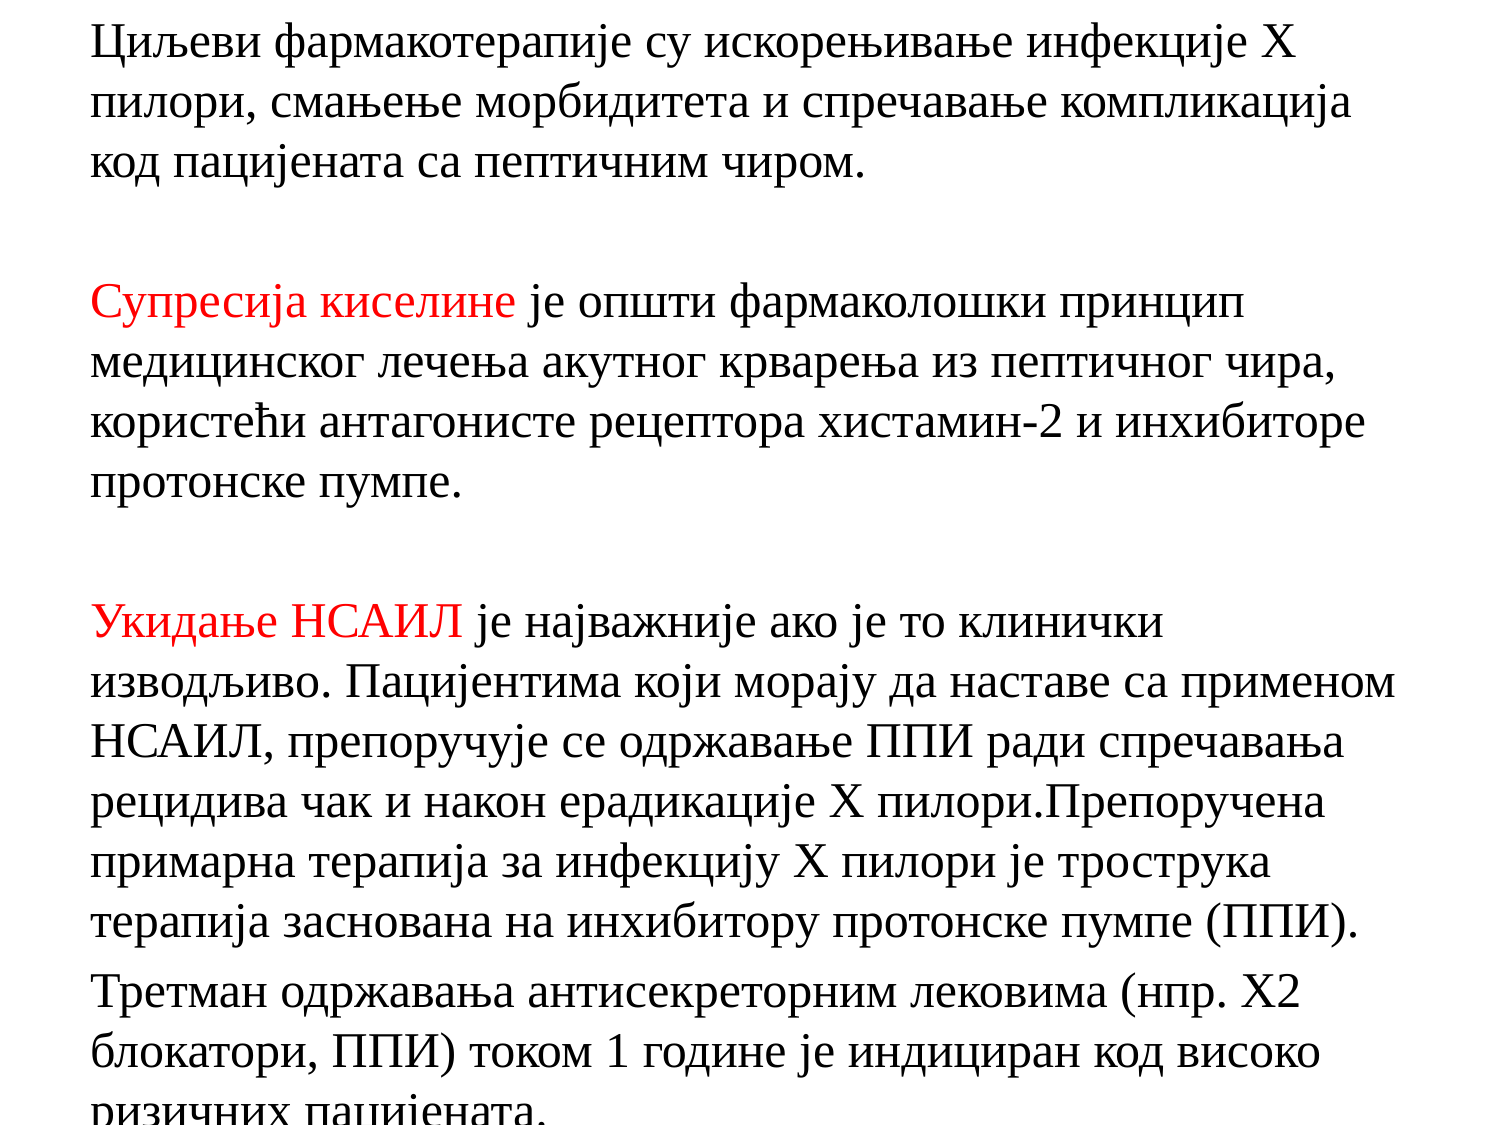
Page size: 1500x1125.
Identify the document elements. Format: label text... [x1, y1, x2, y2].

list Циљеви фармакотерапије су искорењивање инфекције Х пилори, смањење морбидитета и спречавање компликација код пацијената са пептичним чиром. Супресија киселине је општи фармаколошки принцип медицинског лечења акутног крварења из пептичног чира, користећи антагонисте рецептора хистамин-2 и инхибиторе протонске пумпе. Укидање НСАИЛ је најважније ако је то клинички изводљиво. Пацијентима који морају да наставе са применом НСАИЛ, препоручује се одржавање ППИ ради спречавања рецидива чак и након ерадикације Х пилори.Препоручена примарна терапија за инфекцију Х пилори је трострука терапија заснована на инхибитору протонске пумпе (ППИ). Третман одржавања антисекреторним лековима (нпр. Х2 блокатори, ППИ) током 1 године је индициран код високо ризичних пацијената. [75, 0, 1425, 1005]
